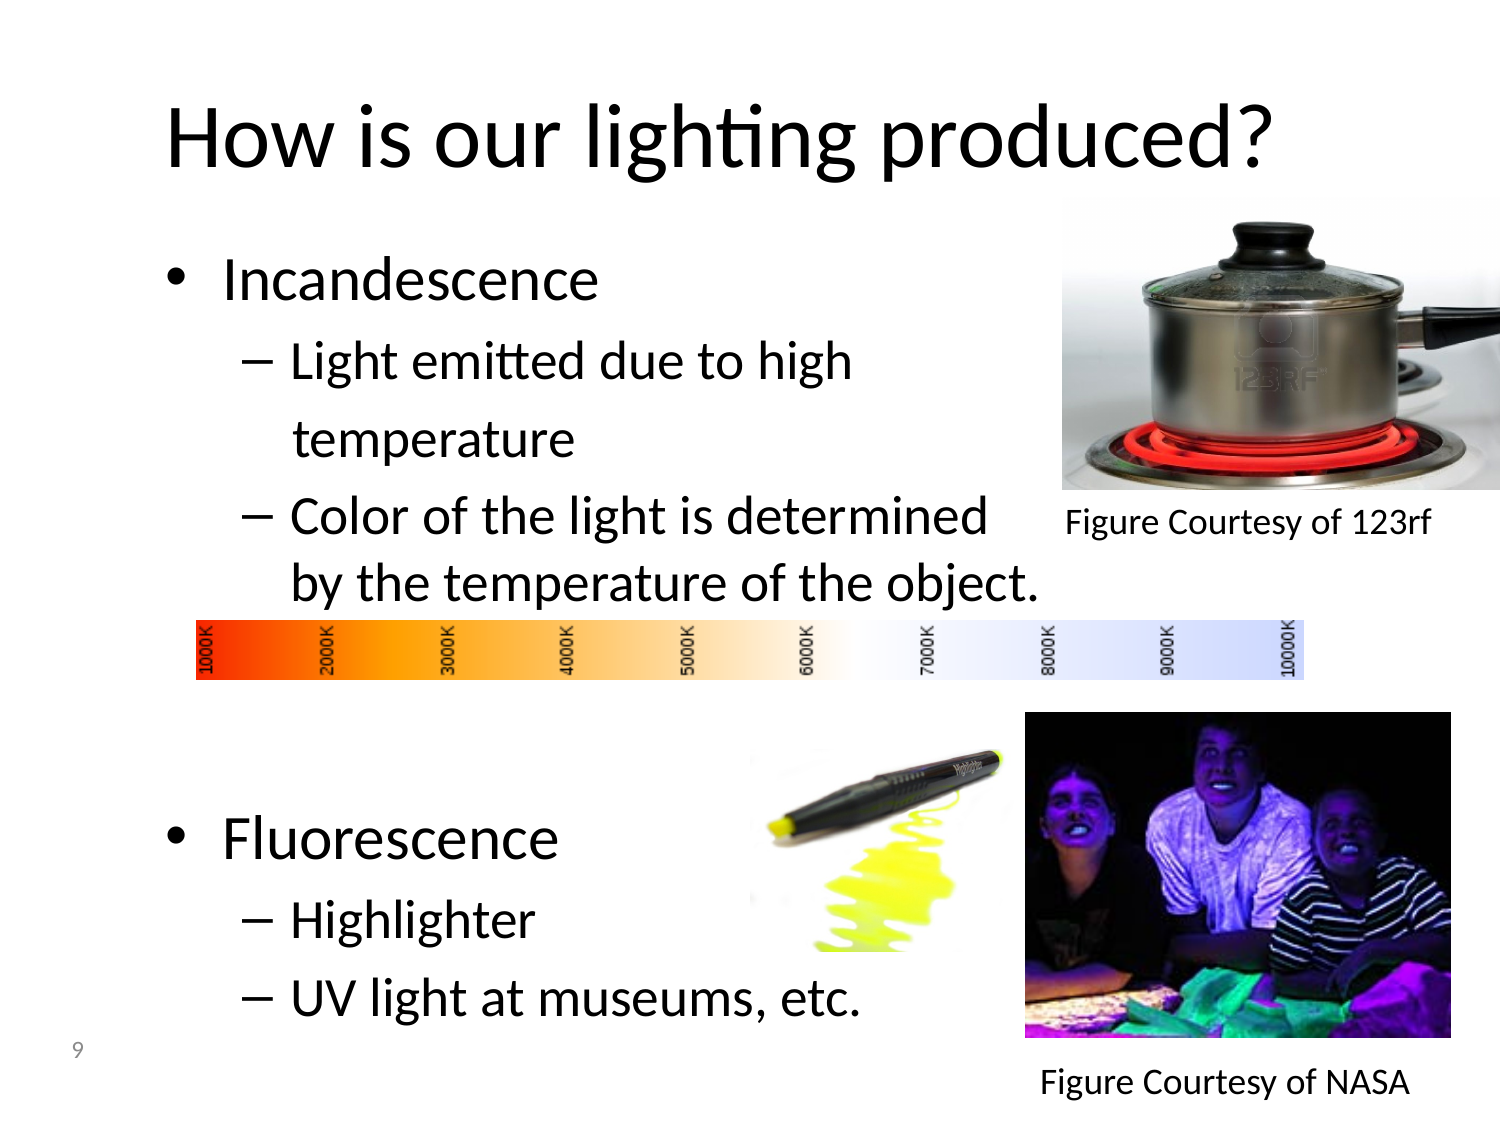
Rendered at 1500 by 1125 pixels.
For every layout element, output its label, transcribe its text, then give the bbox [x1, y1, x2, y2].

text_box Figure Courtesy of 123rf [1050, 489, 1500, 550]
title How is our lighting produced? [150, 37, 1425, 225]
list Incandescence Light emitted due to high temperature Color of the light is determined by the temperature of the object. Fluorescence Highlighter UV light at museums, etc. [150, 229, 1063, 1050]
slide_number 9 [23, 1011, 99, 1087]
picture [1025, 712, 1451, 1038]
picture [1062, 196, 1500, 490]
picture [749, 749, 1019, 952]
picture [196, 620, 1304, 681]
text_box Figure Courtesy of NASA [1025, 1049, 1500, 1110]
